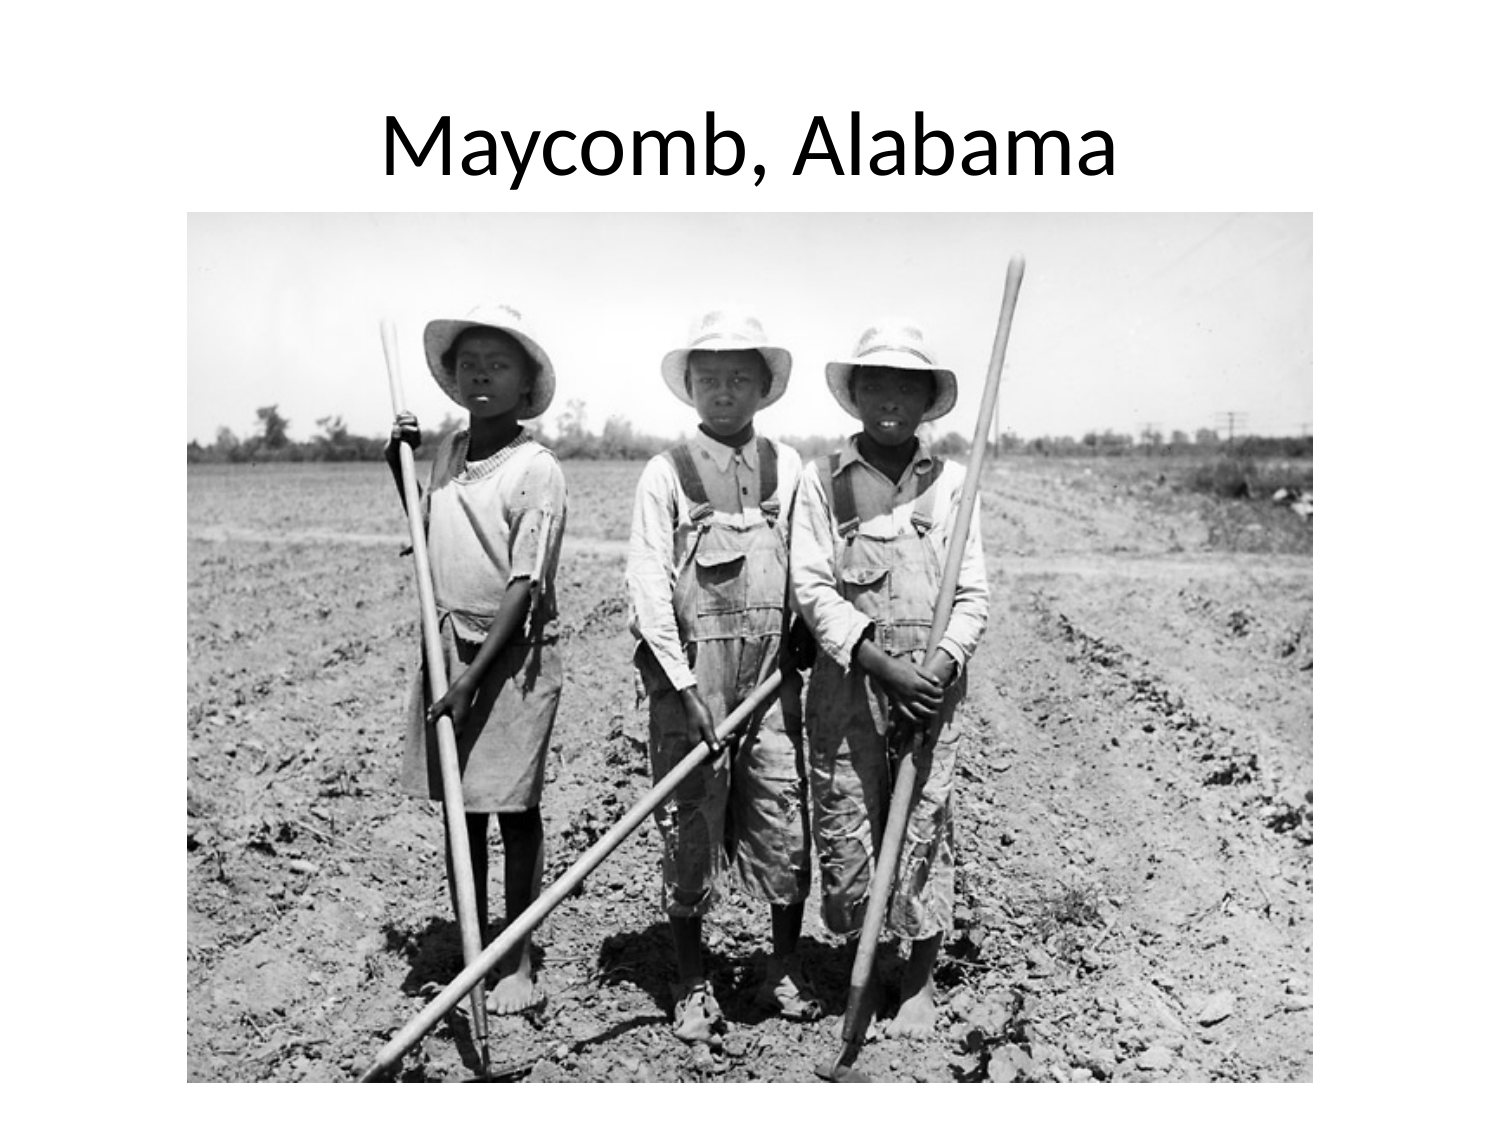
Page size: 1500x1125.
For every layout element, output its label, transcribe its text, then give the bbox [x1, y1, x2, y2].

picture [187, 212, 1313, 1083]
title Maycomb, Alabama [75, 45, 1425, 233]
